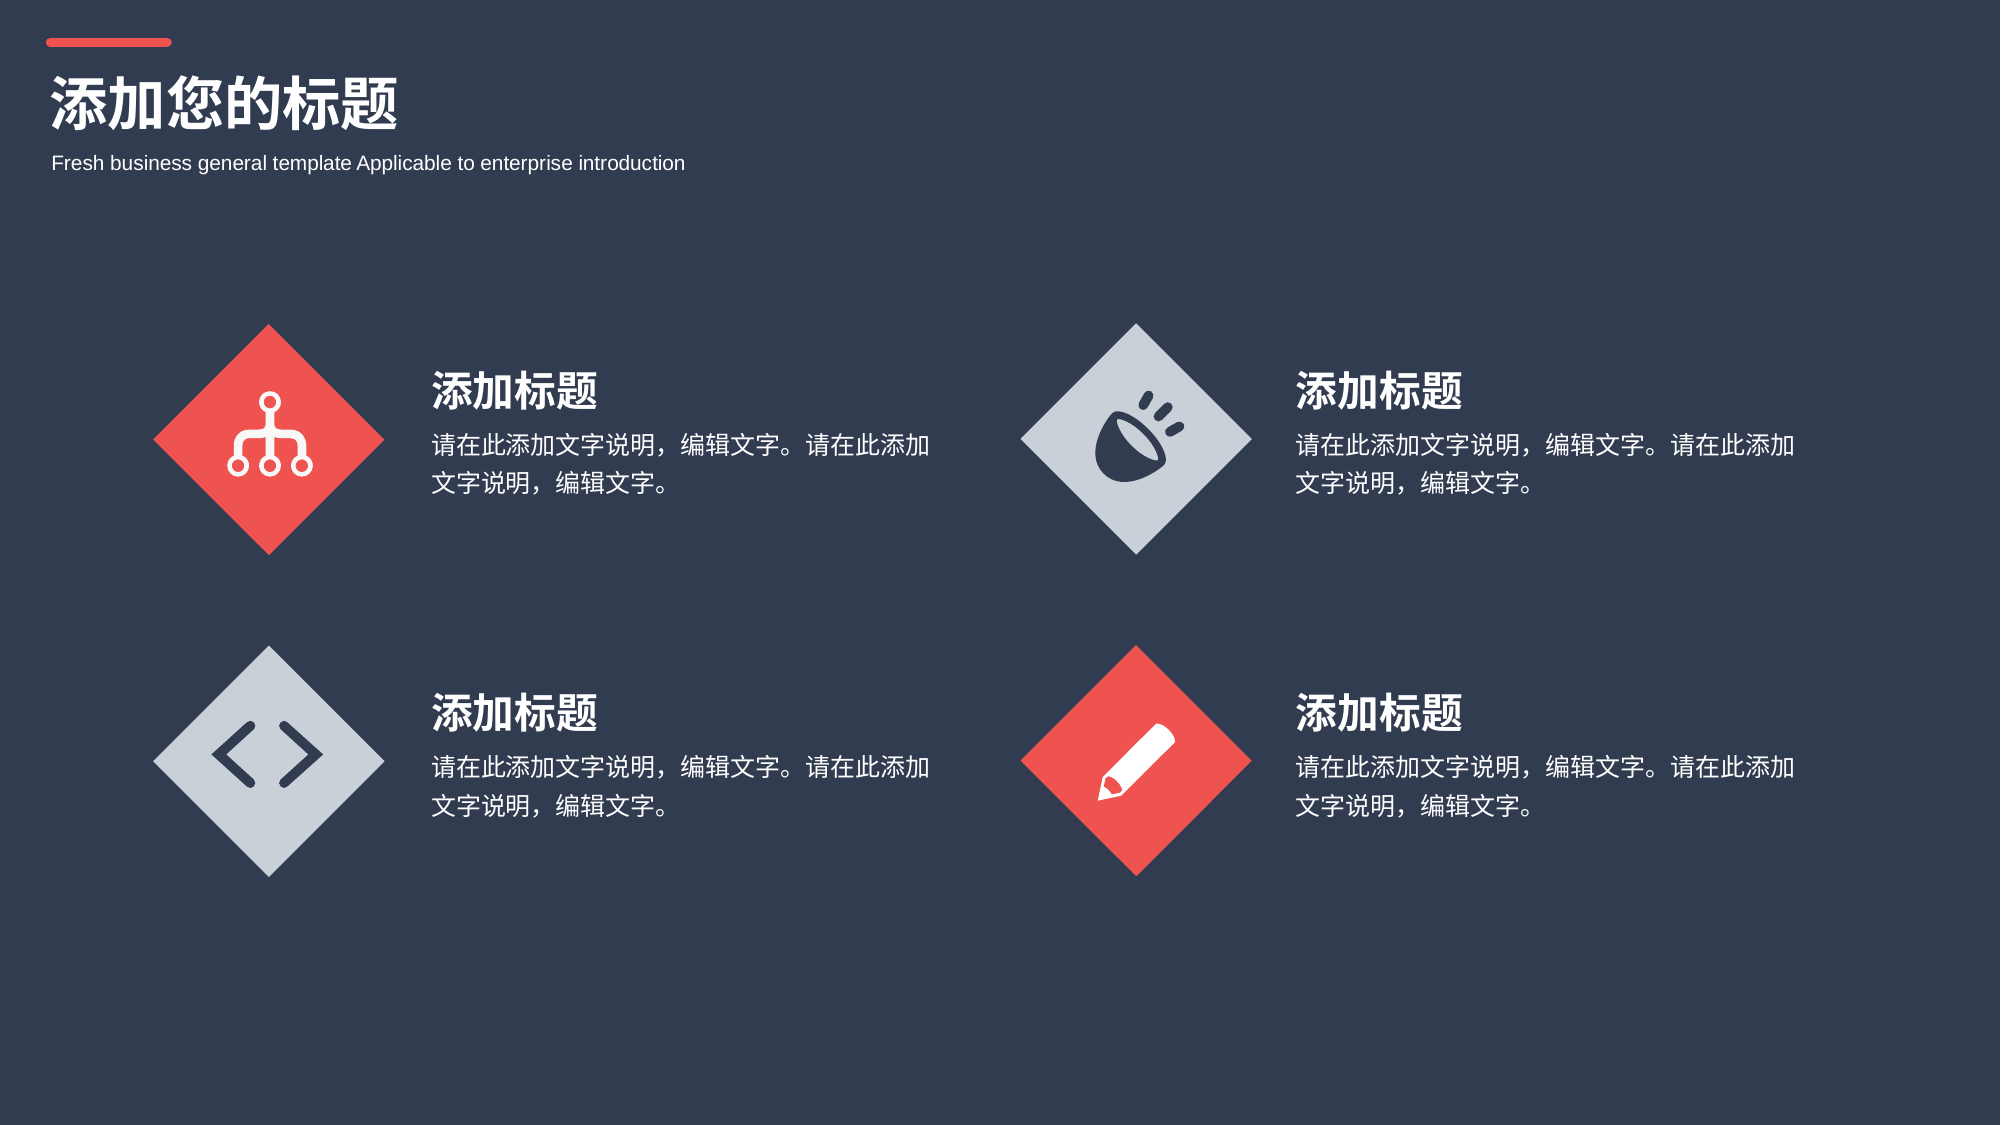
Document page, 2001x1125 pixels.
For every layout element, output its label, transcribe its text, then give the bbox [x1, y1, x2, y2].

text_box [279, 720, 324, 789]
text_box 添加标题 [416, 357, 701, 412]
text_box 请在此添加文字说明，编辑文字。请在此添加文字说明，编辑文字。 [1281, 412, 1816, 506]
text_box 请在此添加文字说明，编辑文字。请在此添加文字说明，编辑文字。 [1281, 735, 1816, 828]
text_box 添加您的标题 [34, 59, 414, 145]
text_box 添加标题 [416, 679, 701, 735]
text_box Fresh business general template Applicable to enterprise introduction [36, 142, 701, 182]
text_box [1095, 411, 1166, 482]
text_box 请在此添加文字说明，编辑文字。请在此添加文字说明，编辑文字。 [416, 735, 951, 828]
text_box [1020, 645, 1252, 877]
text_box [211, 720, 256, 789]
text_box 添加标题 [1281, 679, 1566, 735]
text_box [153, 323, 385, 556]
text_box [153, 645, 385, 878]
text_box [1165, 421, 1185, 437]
text_box [1020, 323, 1252, 555]
text_box [227, 391, 313, 477]
text_box 请在此添加文字说明，编辑文字。请在此添加文字说明，编辑文字。 [416, 412, 951, 506]
text_box [1138, 390, 1154, 410]
text_box [1097, 723, 1176, 801]
text_box [1153, 402, 1173, 422]
text_box 添加标题 [1281, 357, 1566, 412]
